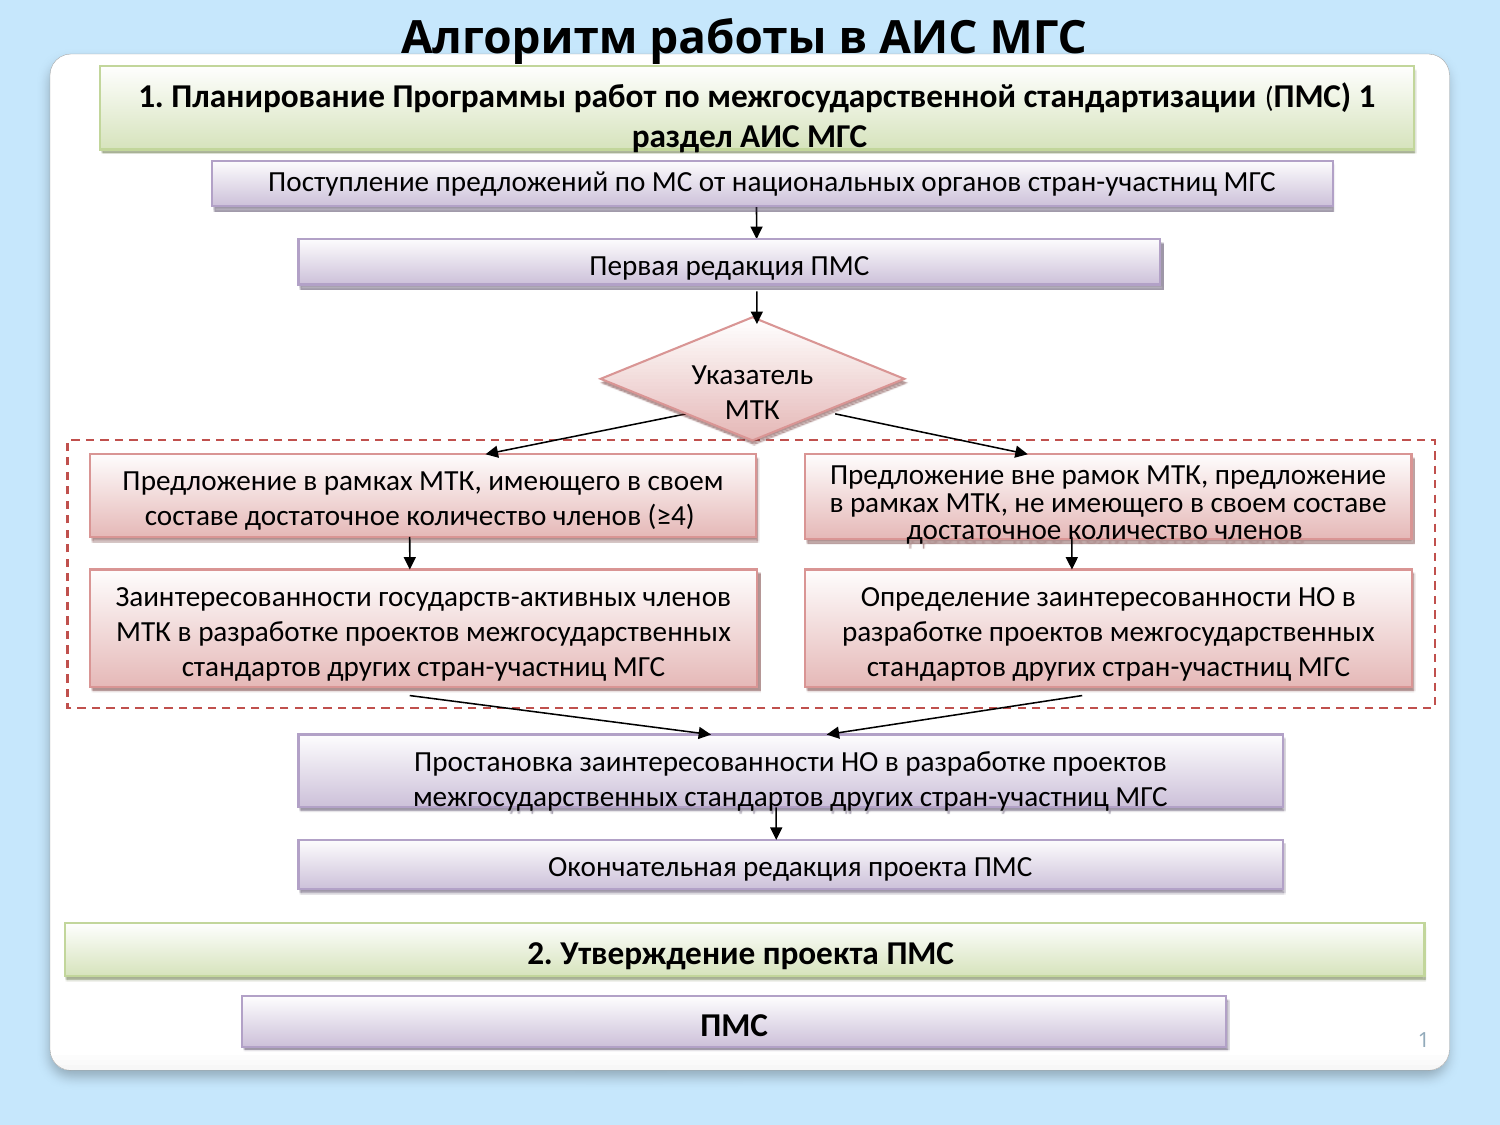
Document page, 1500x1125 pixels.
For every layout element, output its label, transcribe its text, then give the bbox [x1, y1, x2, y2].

text_box Алгоритм работы в АИС МГС [64, 0, 1424, 70]
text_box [67, 160, 1436, 890]
slide_number 1 [1369, 1002, 1445, 1063]
text_box 1. Планирование Программы работ по межгосударственной стандартизации (ПМС) 1 раздел АИС МГС [100, 66, 1414, 150]
text_box ПМС [242, 996, 1227, 1047]
text_box 2. Утверждение проекта ПМС [64, 923, 1425, 976]
